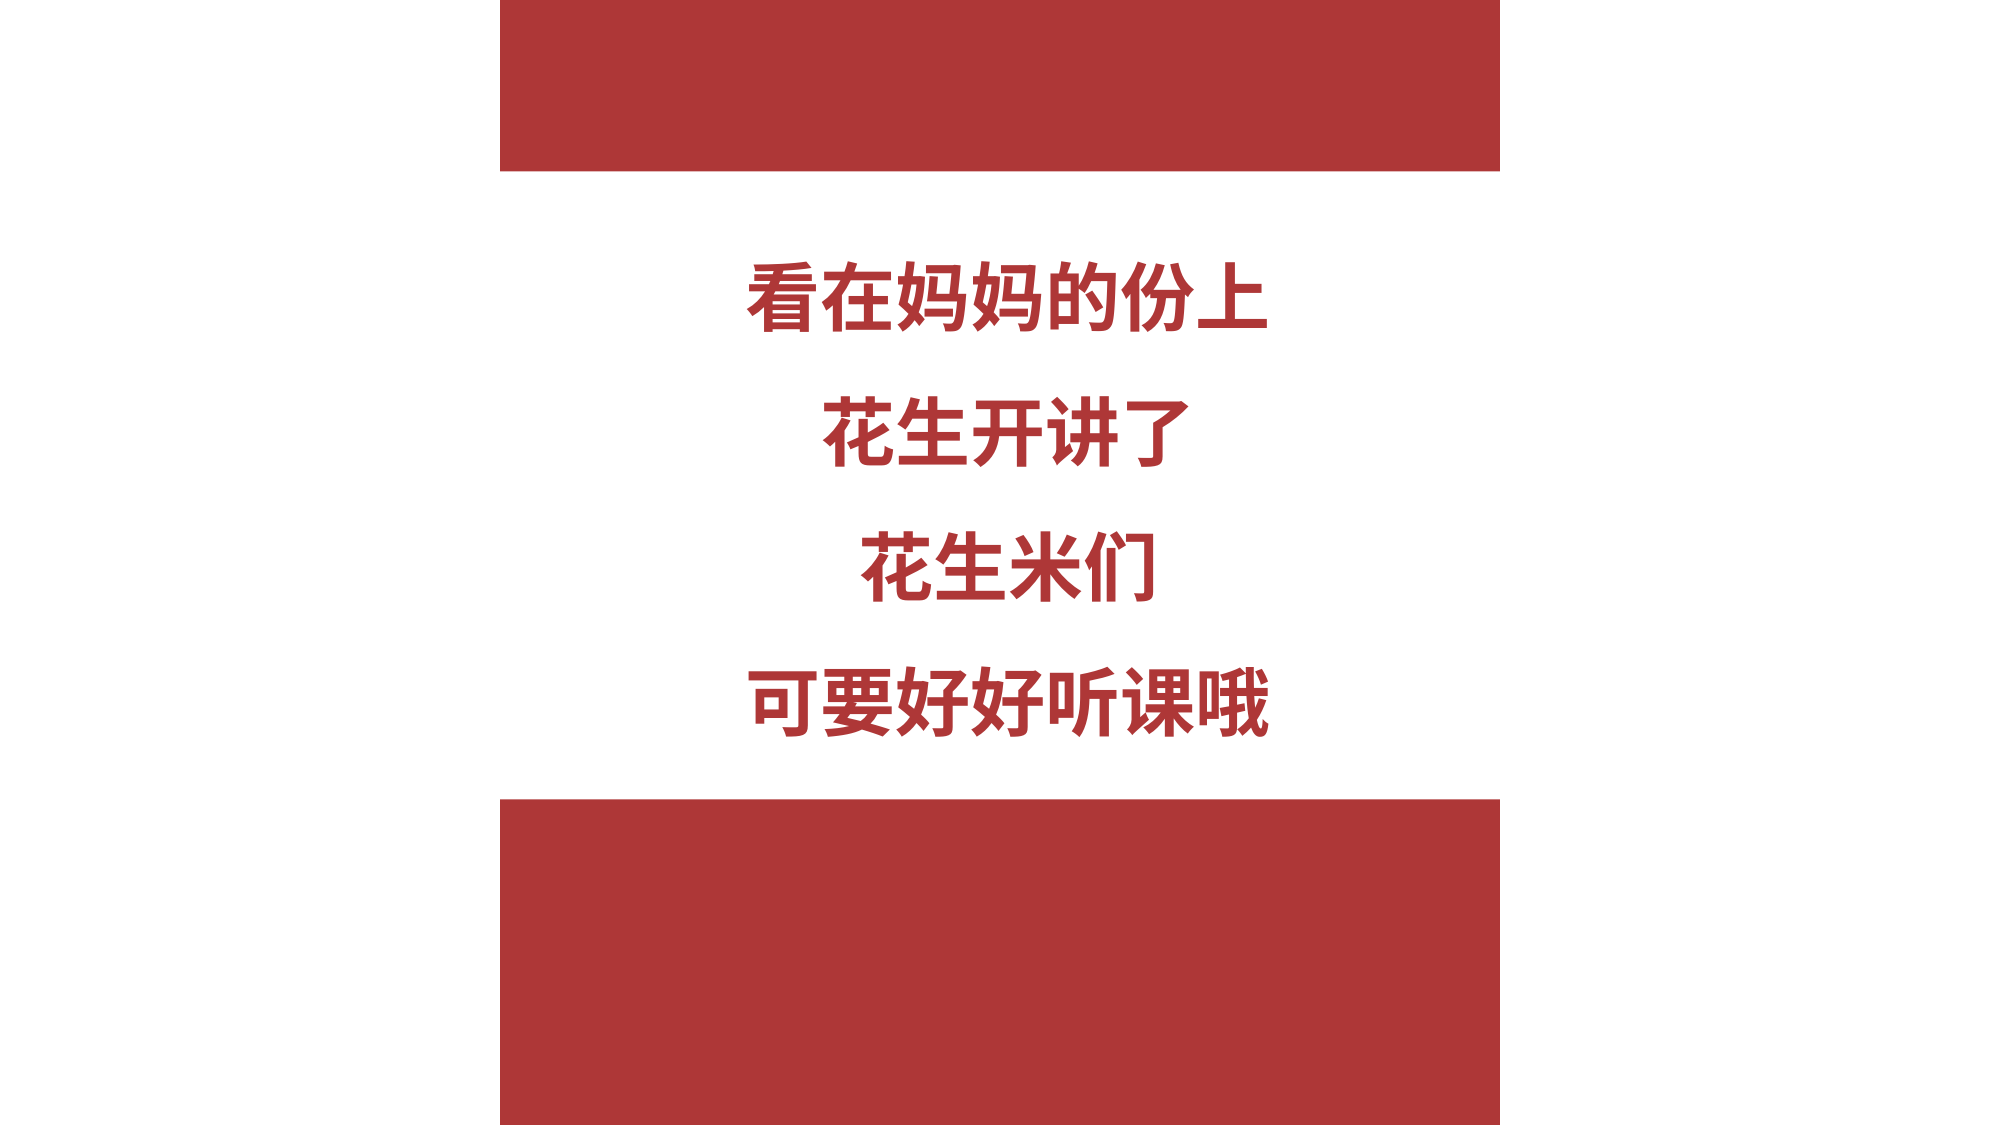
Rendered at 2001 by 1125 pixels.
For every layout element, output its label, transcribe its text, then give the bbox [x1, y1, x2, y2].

text_box 看在妈妈的份上 花生开讲了 花生米们 可要好好听课哦 [730, 198, 1286, 754]
text_box [499, 798, 1501, 1125]
text_box [499, 0, 1501, 172]
